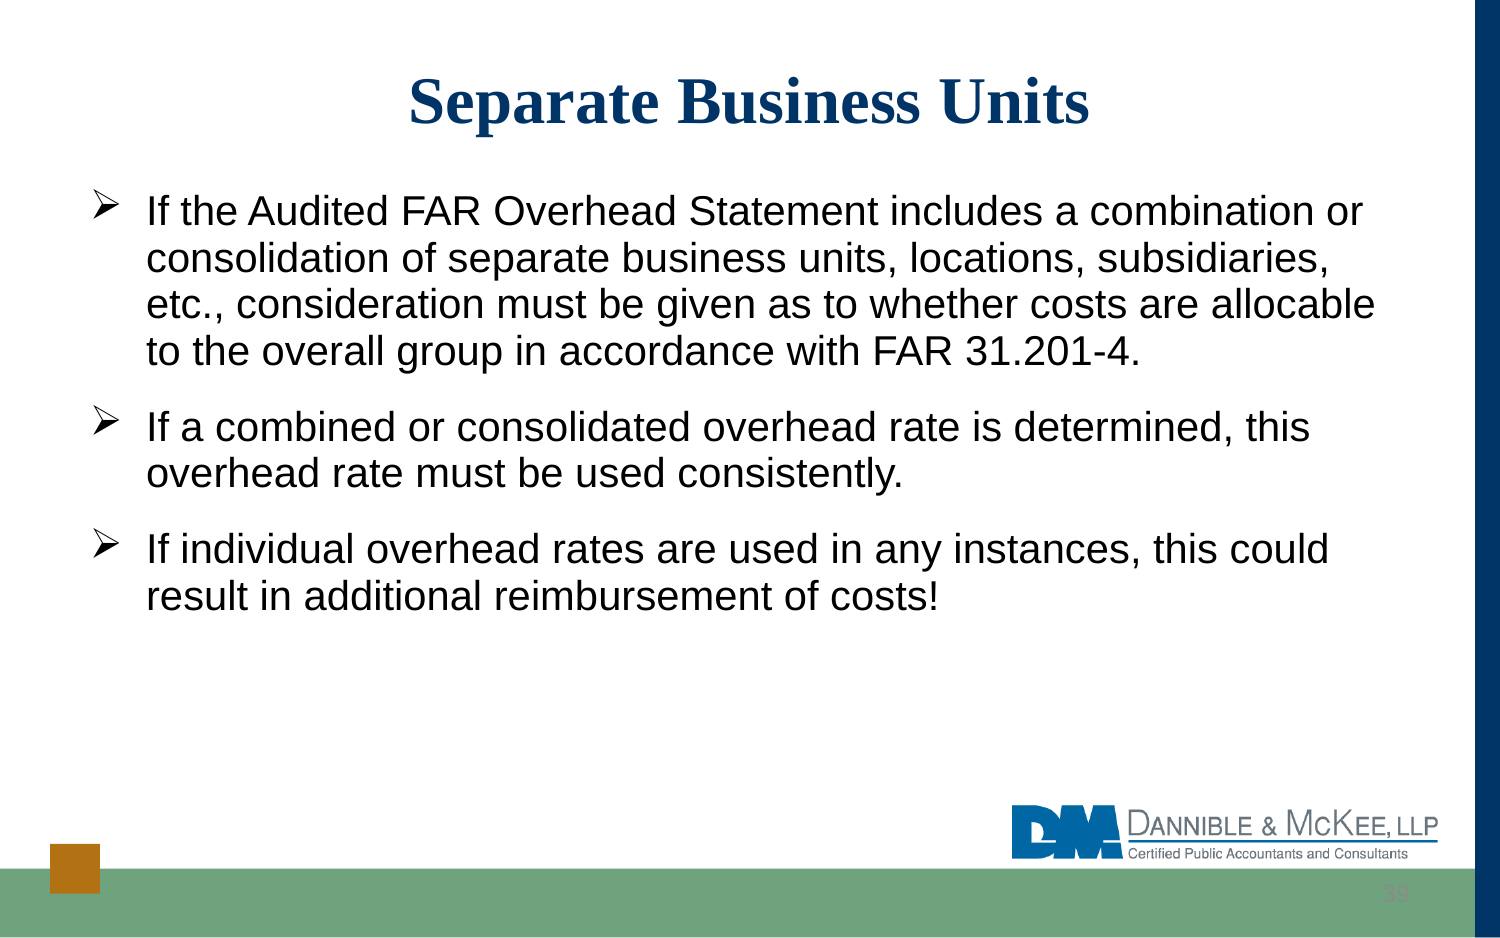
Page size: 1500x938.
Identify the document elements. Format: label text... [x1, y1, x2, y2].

list If the Audited FAR Overhead Statement includes a combination or consolidation of separate business units, locations, subsidiaries, etc., consideration must be given as to whether costs are allocable to the overall group in accordance with FAR 31.201-4. If a combined or consolidated overhead rate is determined, this overhead rate must be used consistently. If individual overhead rates are used in any instances, this could result in additional reimbursement of costs! [75, 181, 1425, 807]
title Separate Business Units [112, 56, 1388, 169]
picture [1012, 805, 1438, 859]
slide_number 39 [1074, 868, 1425, 919]
